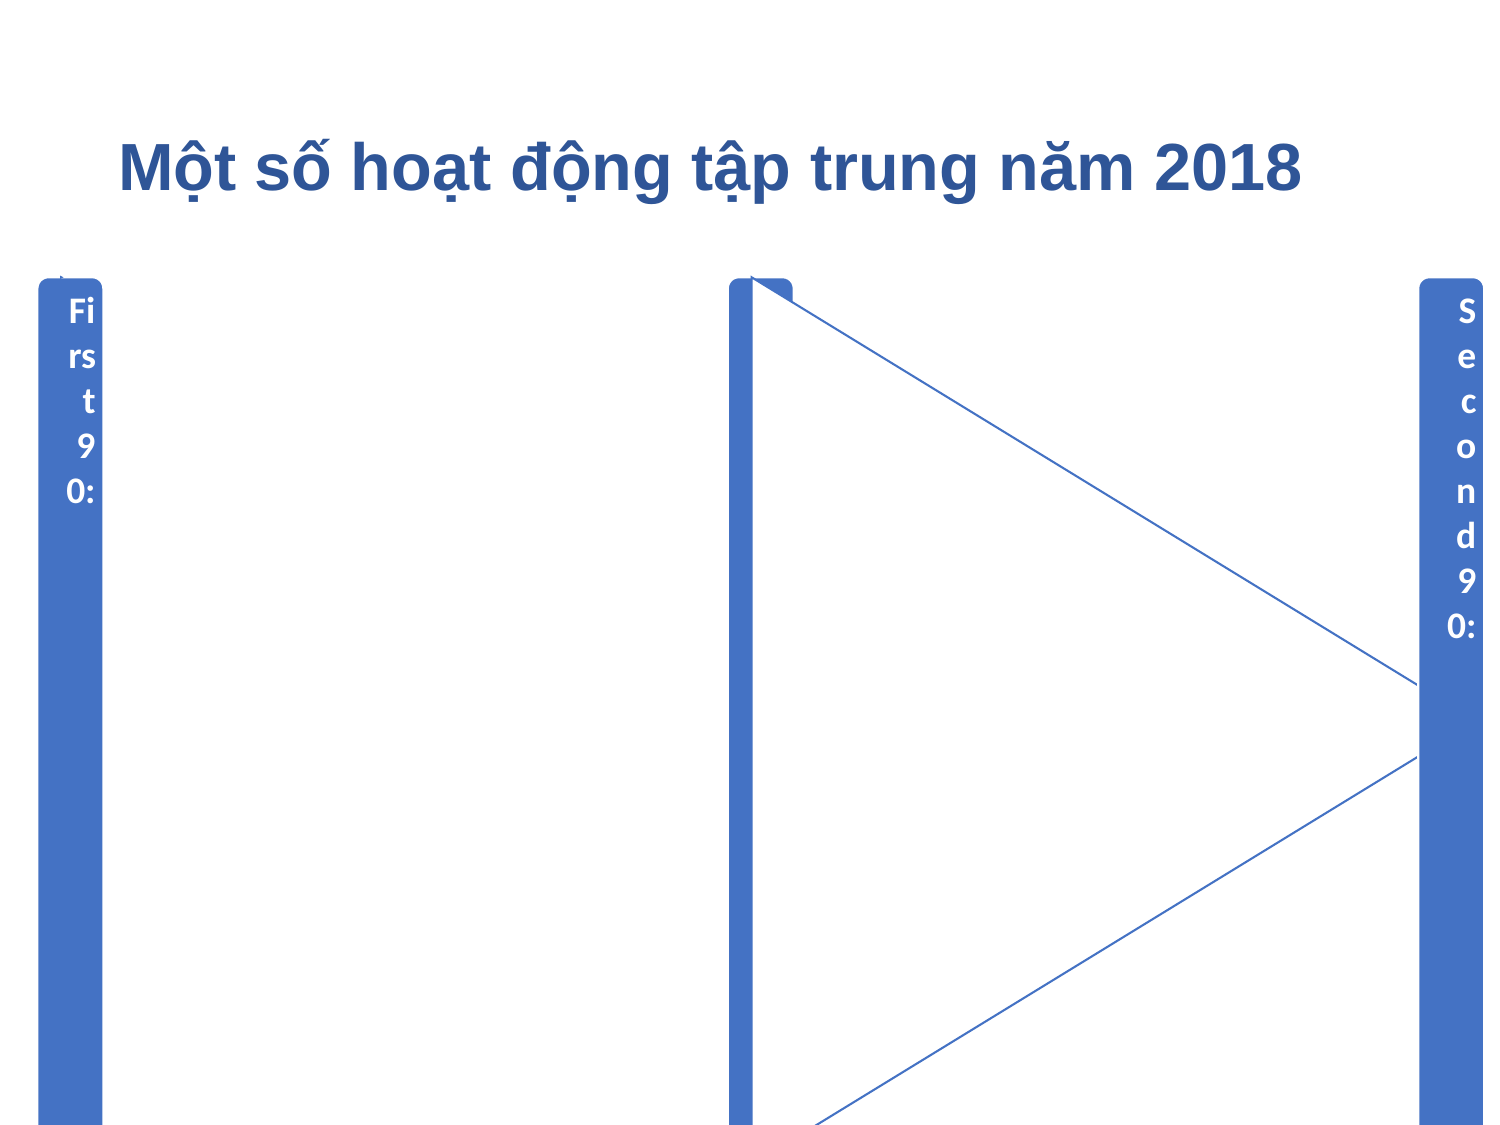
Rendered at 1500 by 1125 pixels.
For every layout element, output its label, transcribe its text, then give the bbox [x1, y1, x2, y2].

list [37, 277, 1500, 1125]
title Một số hoạt động tập trung năm 2018 [103, 59, 1397, 277]
